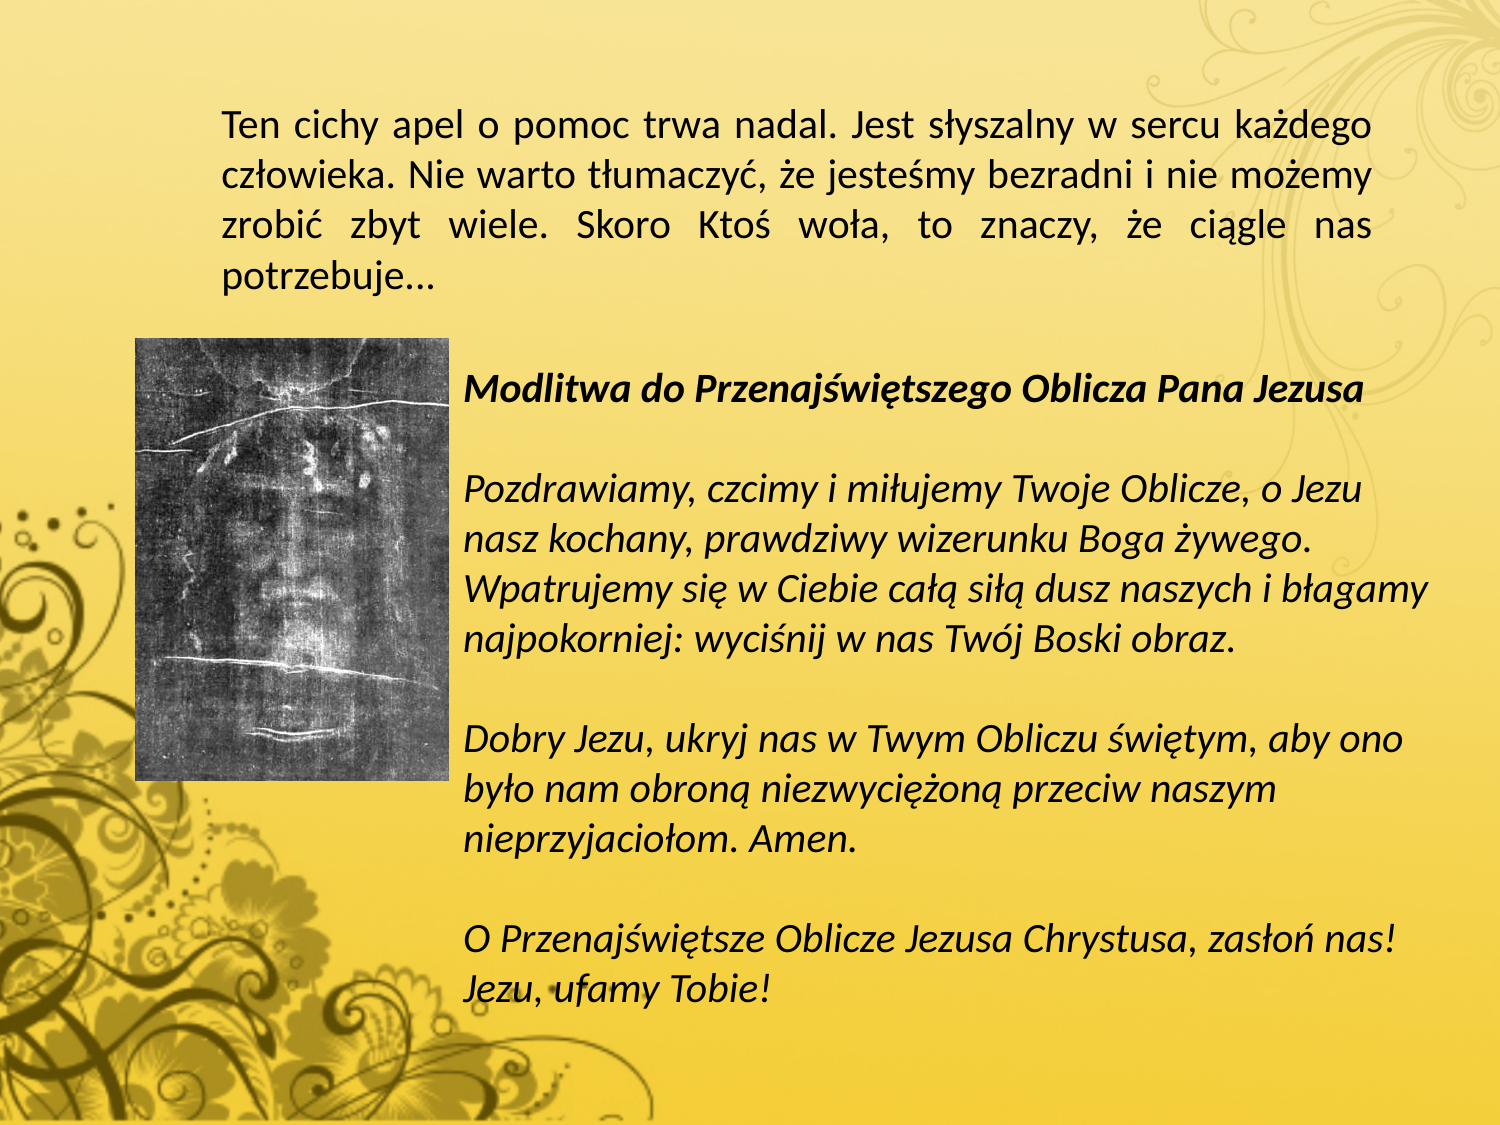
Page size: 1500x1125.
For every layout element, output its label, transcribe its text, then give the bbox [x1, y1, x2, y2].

text_box Modlitwa do Przenajświętszego Oblicza Pana Jezusa Pozdrawiamy, czcimy i miłujemy Twoje Oblicze, o Jezu nasz kochany, prawdziwy wizerunku Boga żywego. Wpatrujemy się w Ciebie całą siłą dusz naszych i błagamy najpokorniej: wyciśnij w nas Twój Boski obraz. Dobry Jezu, ukryj nas w Twym Obliczu świętym, aby ono było nam obroną niezwyciężoną przeciw naszym nieprzyjaciołom. Amen. O Przenajświętsze Oblicze Jezusa Chrystusa, zasłoń nas! Jezu, ufamy Tobie! [448, 308, 1459, 1018]
picture [0, 0, 1500, 1125]
text_box Ten cichy apel o pomoc trwa nadal. Jest słyszalny w sercu każdego człowieka. Nie warto tłumaczyć, że jesteśmy bezradni i nie możemy zrobić zbyt wiele. Skoro Ktoś woła, to znaczy, że ciągle nas potrzebuje... [206, 89, 1388, 305]
